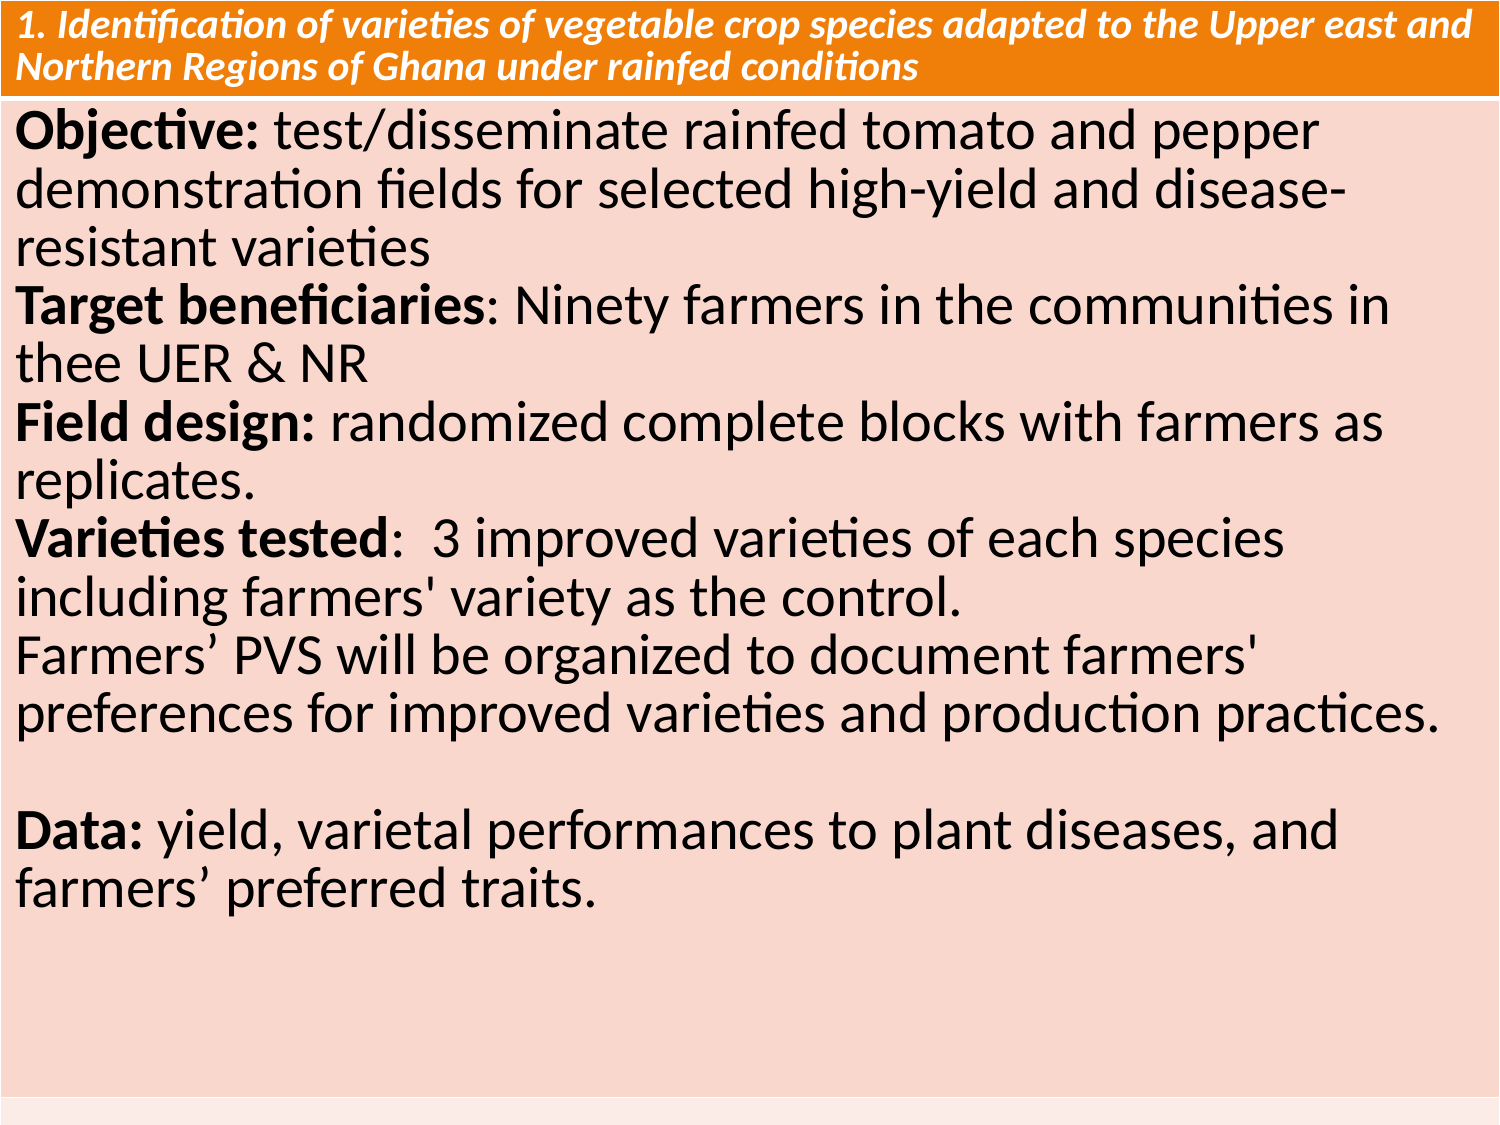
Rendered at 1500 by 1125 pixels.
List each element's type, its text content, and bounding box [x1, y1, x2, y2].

table_cell [1, 1098, 1499, 1125]
table_cell Objective: test/disseminate rainfed tomato and pepper demonstration fields for selected high-yield and disease-resistant varieties Target beneficiaries: Ninety farmers in the communities in thee UER & NR Field design: randomized complete blocks with farmers as replicates. Varieties tested: 3 improved varieties of each species including farmers' variety as the control. Farmers’ PVS will be organized to document farmers' preferences for improved varieties and production practices. Data: yield, varietal performances to plant diseases, and farmers’ preferred traits. [1, 101, 1499, 1097]
table_header 1. Identification of varieties of vegetable crop species adapted to the Upper east and Northern Regions of Ghana under rainfed conditions [1, 1, 1499, 96]
